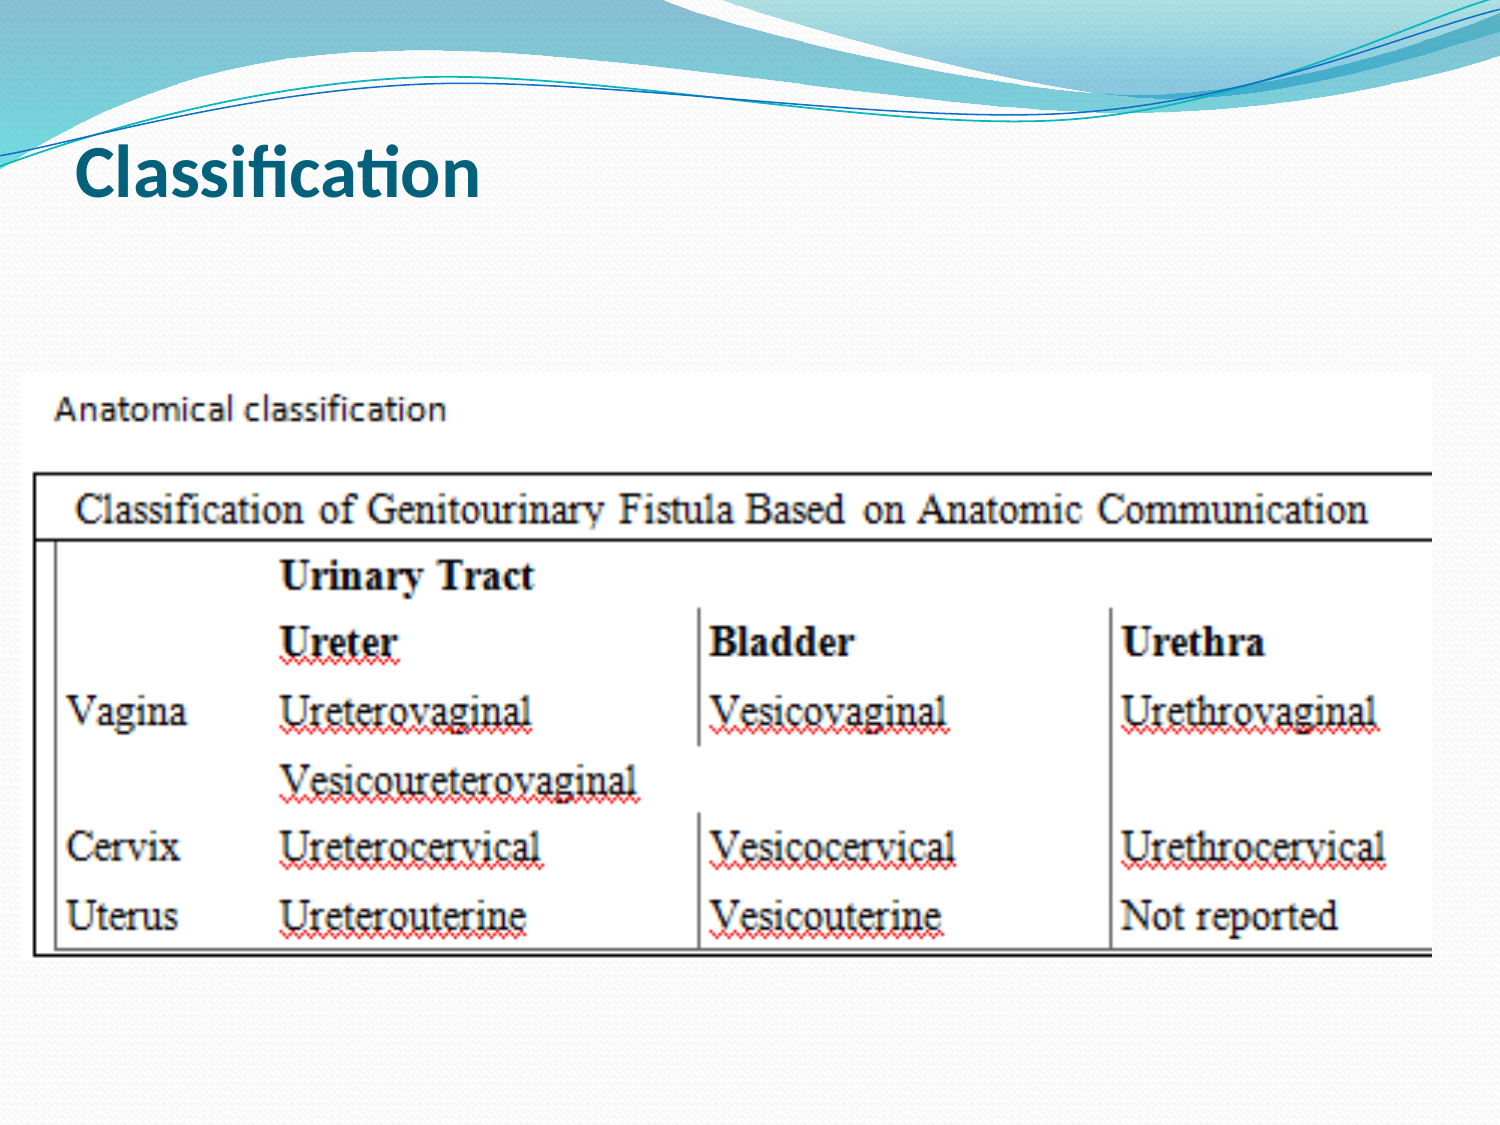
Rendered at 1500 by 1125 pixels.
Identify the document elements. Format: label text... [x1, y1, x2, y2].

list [22, 374, 1432, 962]
title Classification [75, 115, 1425, 303]
